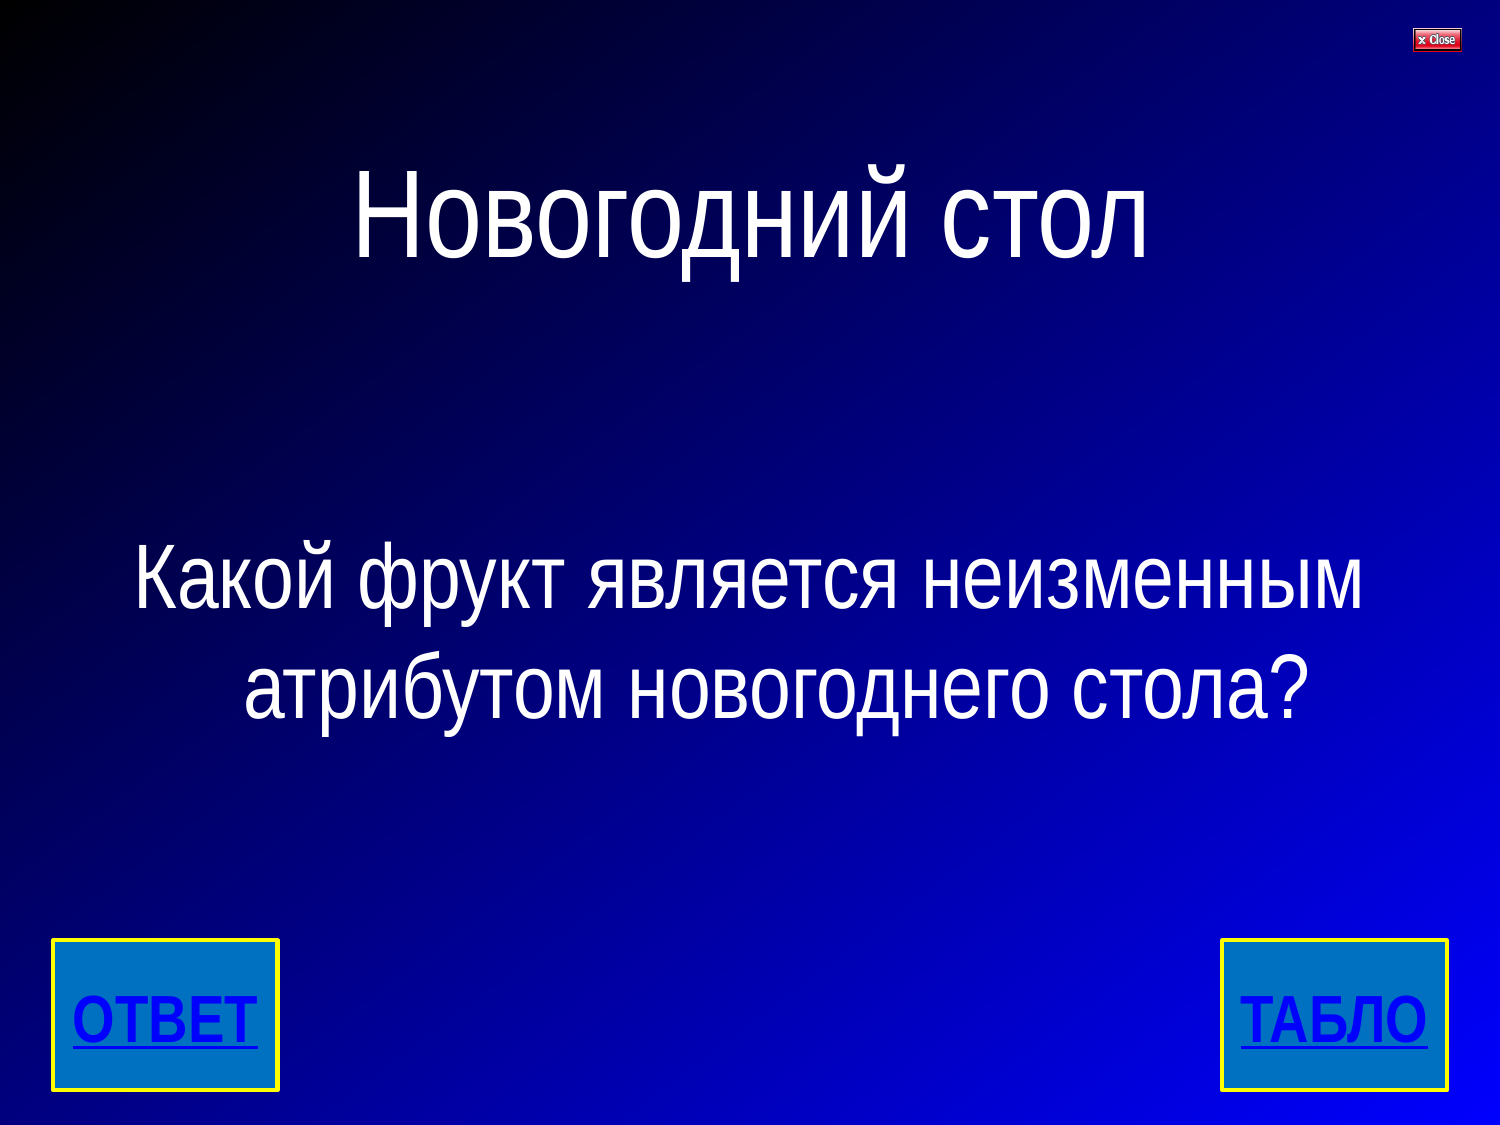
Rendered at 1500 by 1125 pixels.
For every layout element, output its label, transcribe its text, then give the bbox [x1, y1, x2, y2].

text_box Какой фрукт является неизменным атрибутом новогоднего стола? [53, 509, 1447, 744]
picture [0, 0, 1500, 1125]
text_box ОТВЕТ [51, 938, 280, 1092]
title Новогодний стол [76, 113, 1428, 302]
text_box ТАБЛО [1220, 938, 1449, 1092]
text_box [159, 385, 1270, 509]
